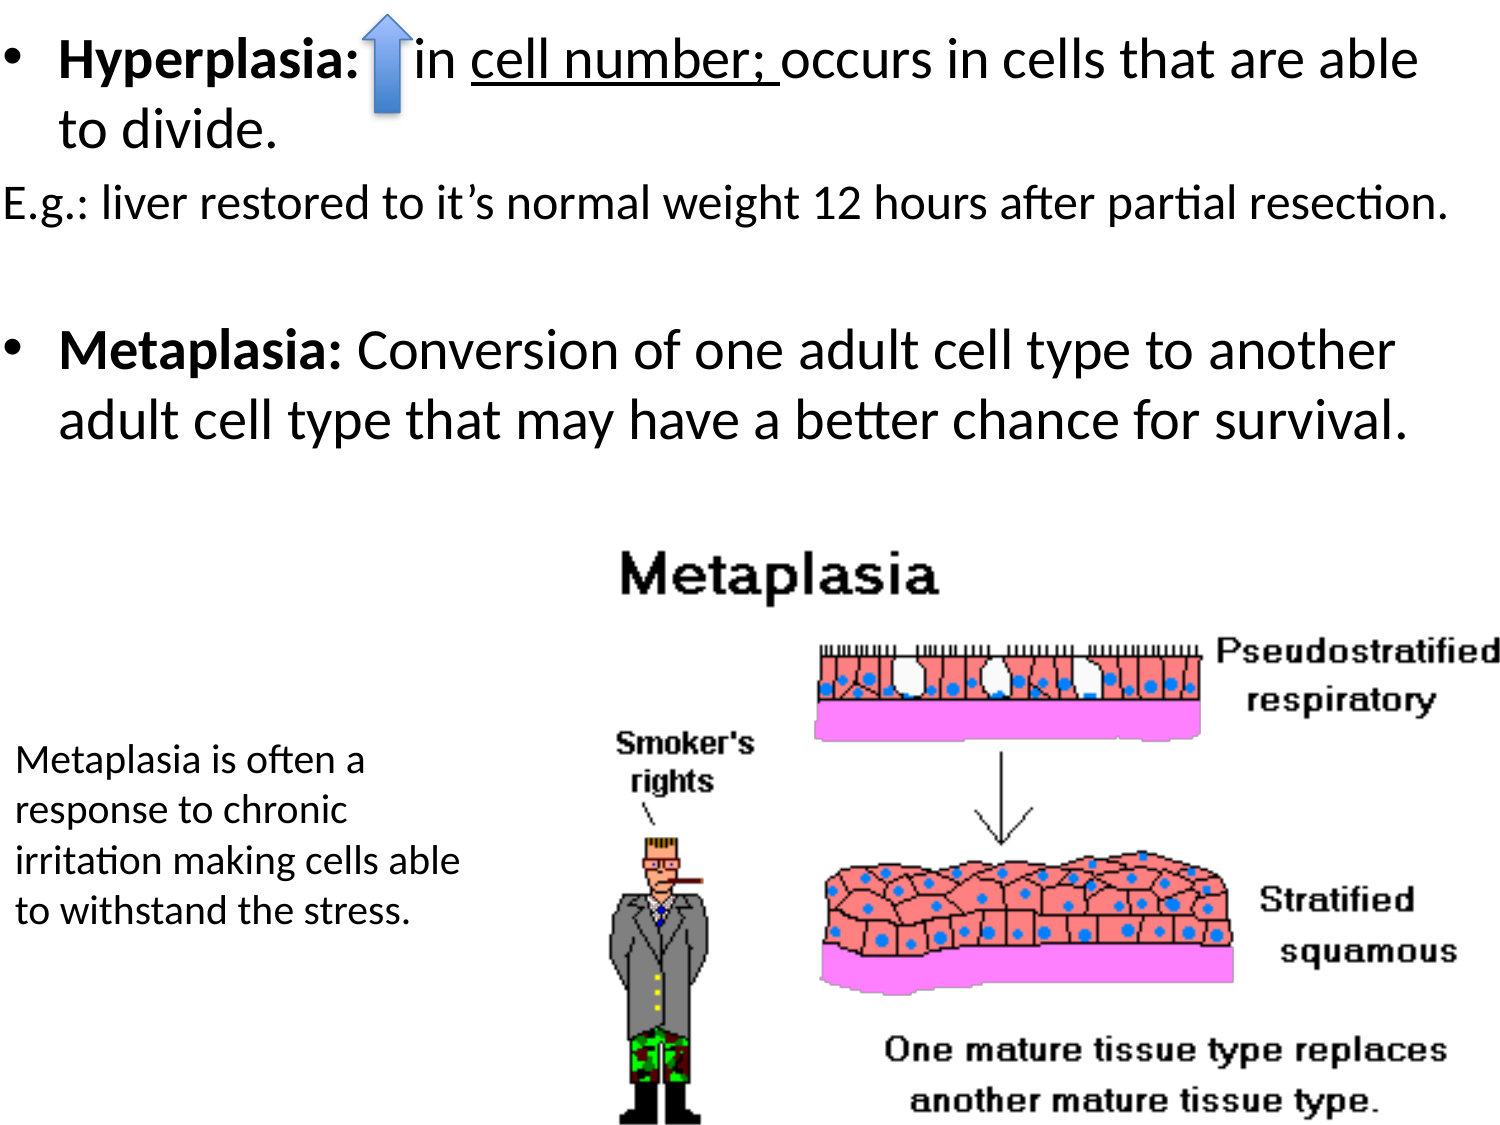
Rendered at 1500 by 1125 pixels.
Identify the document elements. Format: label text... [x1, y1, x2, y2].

text_box Metaplasia is often a response to chronic irritation making cells able to withstand the stress. [0, 724, 488, 940]
list Hyperplasia: in cell number; occurs in cells that are able to divide. E.g.: liver restored to it’s normal weight 12 hours after partial resection. Metaplasia: Conversion of one adult cell type to another adult cell type that may have a better chance for survival. [0, 12, 1488, 1125]
text_box [361, 13, 414, 114]
picture [599, 528, 1500, 1125]
